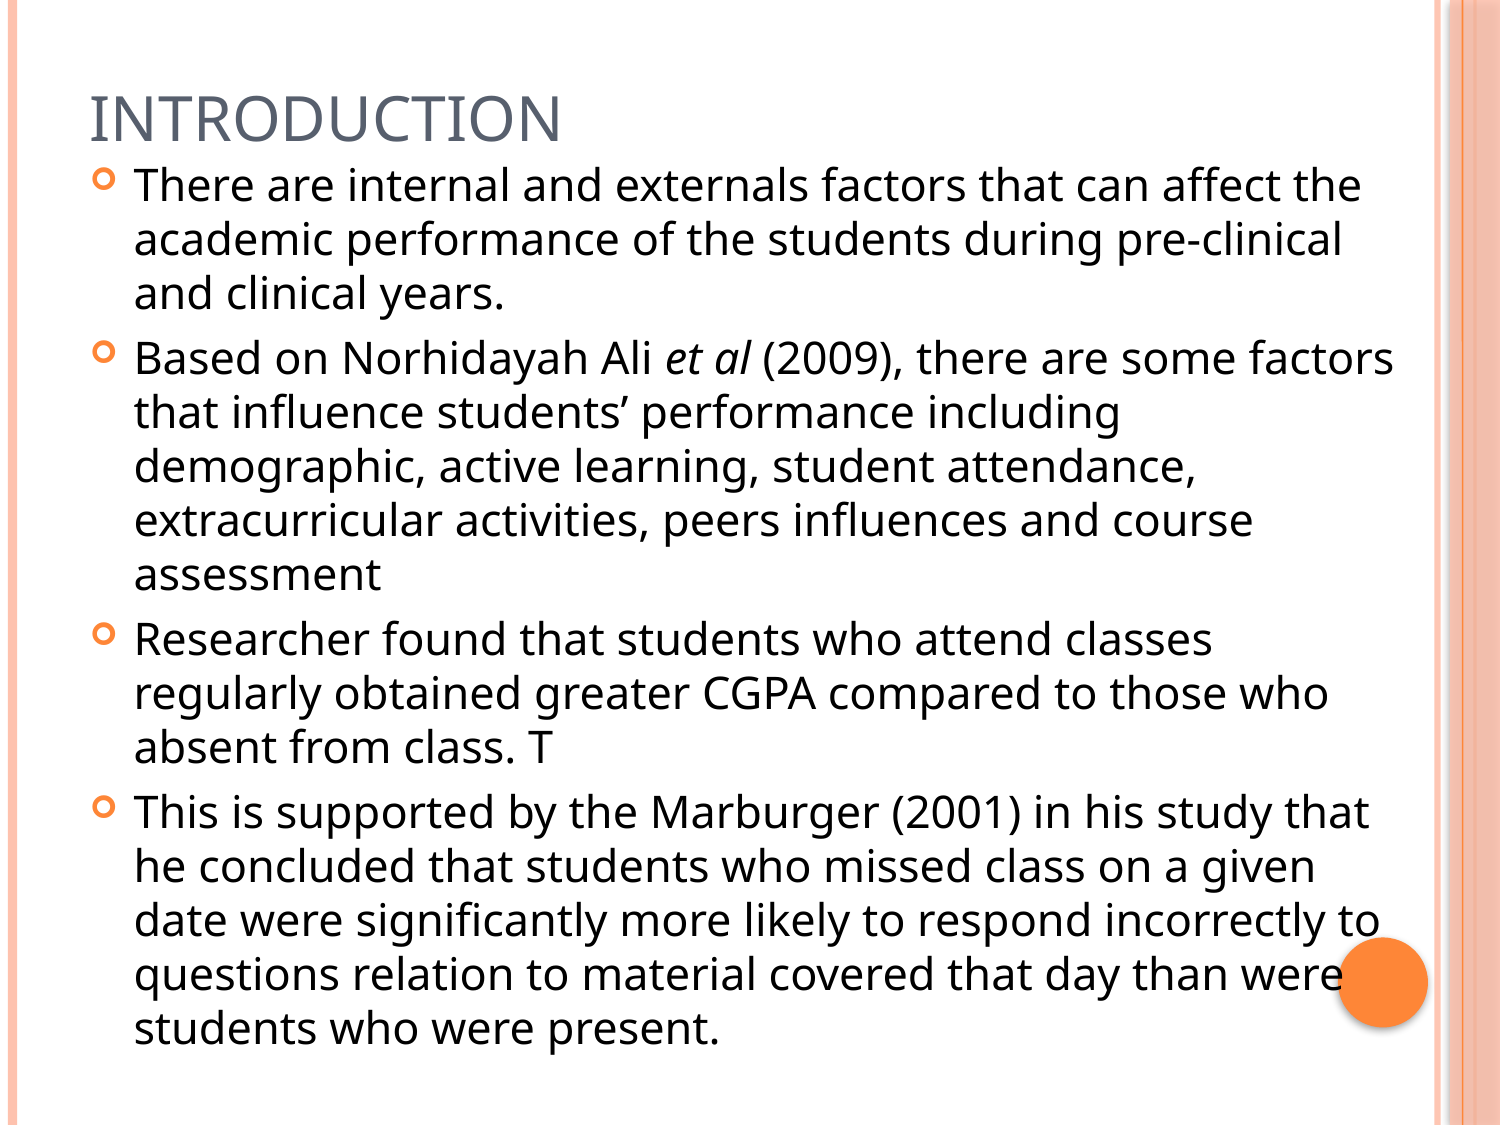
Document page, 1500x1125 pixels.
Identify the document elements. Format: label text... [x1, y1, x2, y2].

title Introduction [75, 45, 1300, 149]
list There are internal and externals factors that can affect the academic performance of the students during pre-clinical and clinical years. Based on Norhidayah Ali et al (2009), there are some factors that influence students’ performance including demographic, active learning, student attendance, extracurricular activities, peers influences and course assessment Researcher found that students who attend classes regularly obtained greater CGPA compared to those who absent from class. T This is supported by the Marburger (2001) in his study that he concluded that students who missed class on a given date were significantly more likely to respond incorrectly to questions relation to material covered that day than were students who were present. [75, 149, 1412, 1062]
